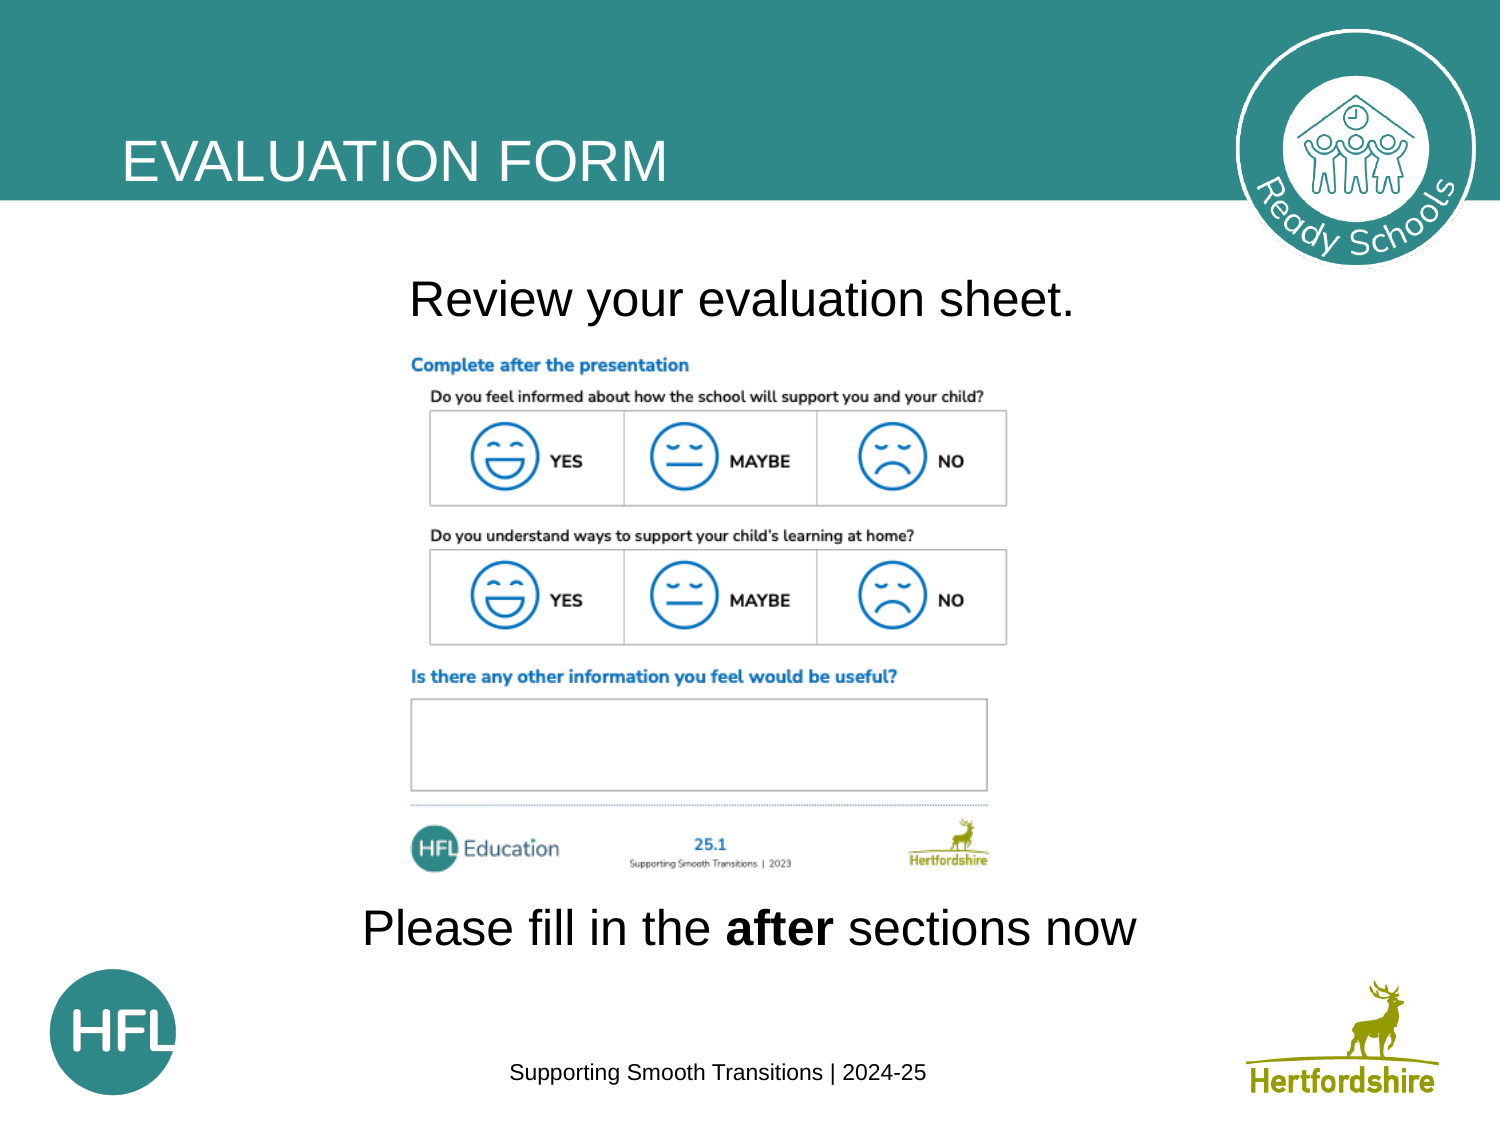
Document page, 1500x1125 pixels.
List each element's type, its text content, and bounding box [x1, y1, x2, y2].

text_box Review your evaluation sheet. Please fill in the after sections now [74, 258, 1425, 1036]
title Evaluation Form [106, 12, 1234, 201]
picture [1233, 26, 1478, 271]
picture [1197, 952, 1487, 1125]
picture [328, 341, 1125, 905]
picture [40, 963, 184, 1103]
